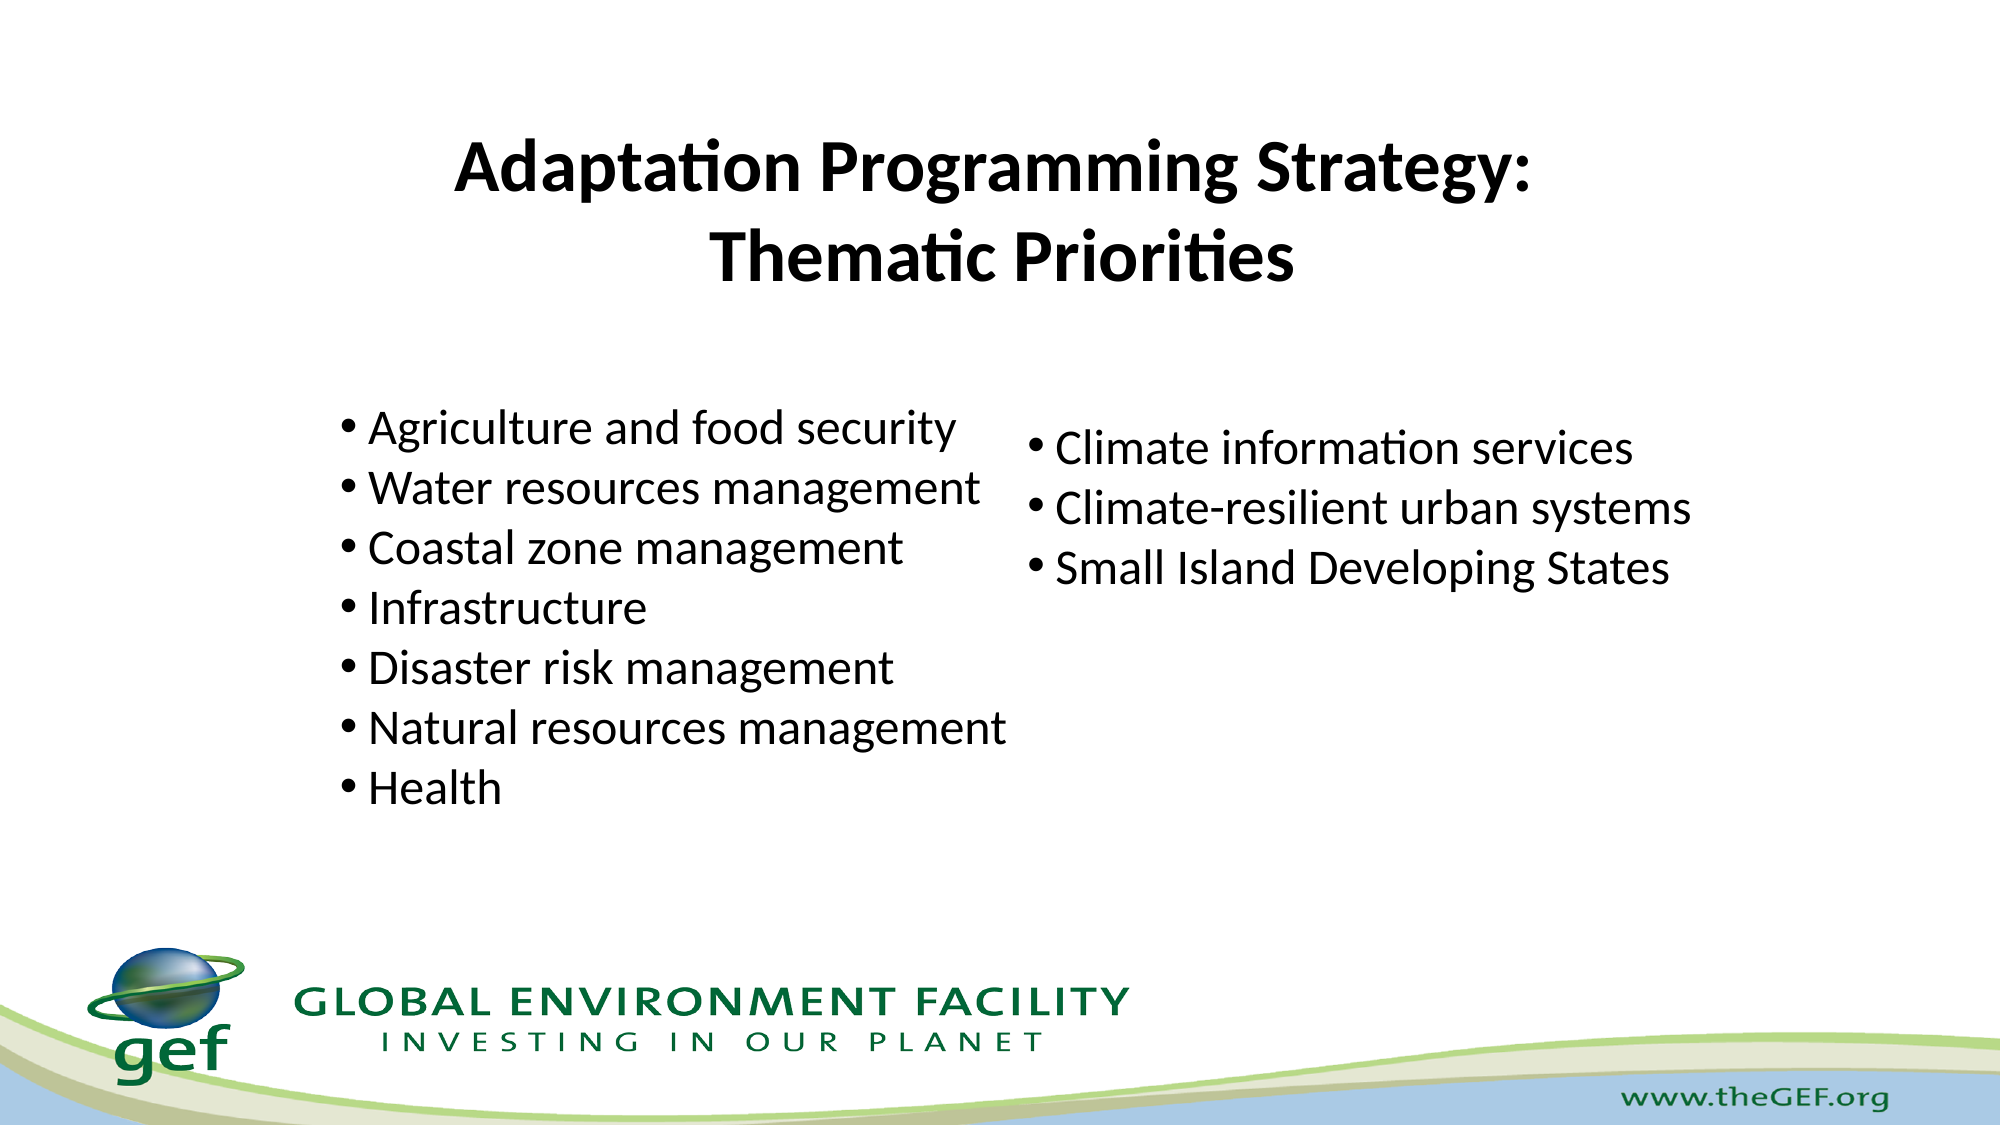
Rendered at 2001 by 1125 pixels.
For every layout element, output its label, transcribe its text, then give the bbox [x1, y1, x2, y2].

list Agriculture and food security Water resources management Coastal zone management Infrastructure Disaster risk management Natural resources management Health [324, 387, 1038, 1063]
picture [0, 920, 2000, 1125]
title Adaptation Programming Strategy: Thematic Priorities [327, 112, 1679, 301]
text_box Climate information services Climate-resilient urban systems Small Island Developing States [1012, 406, 1763, 602]
